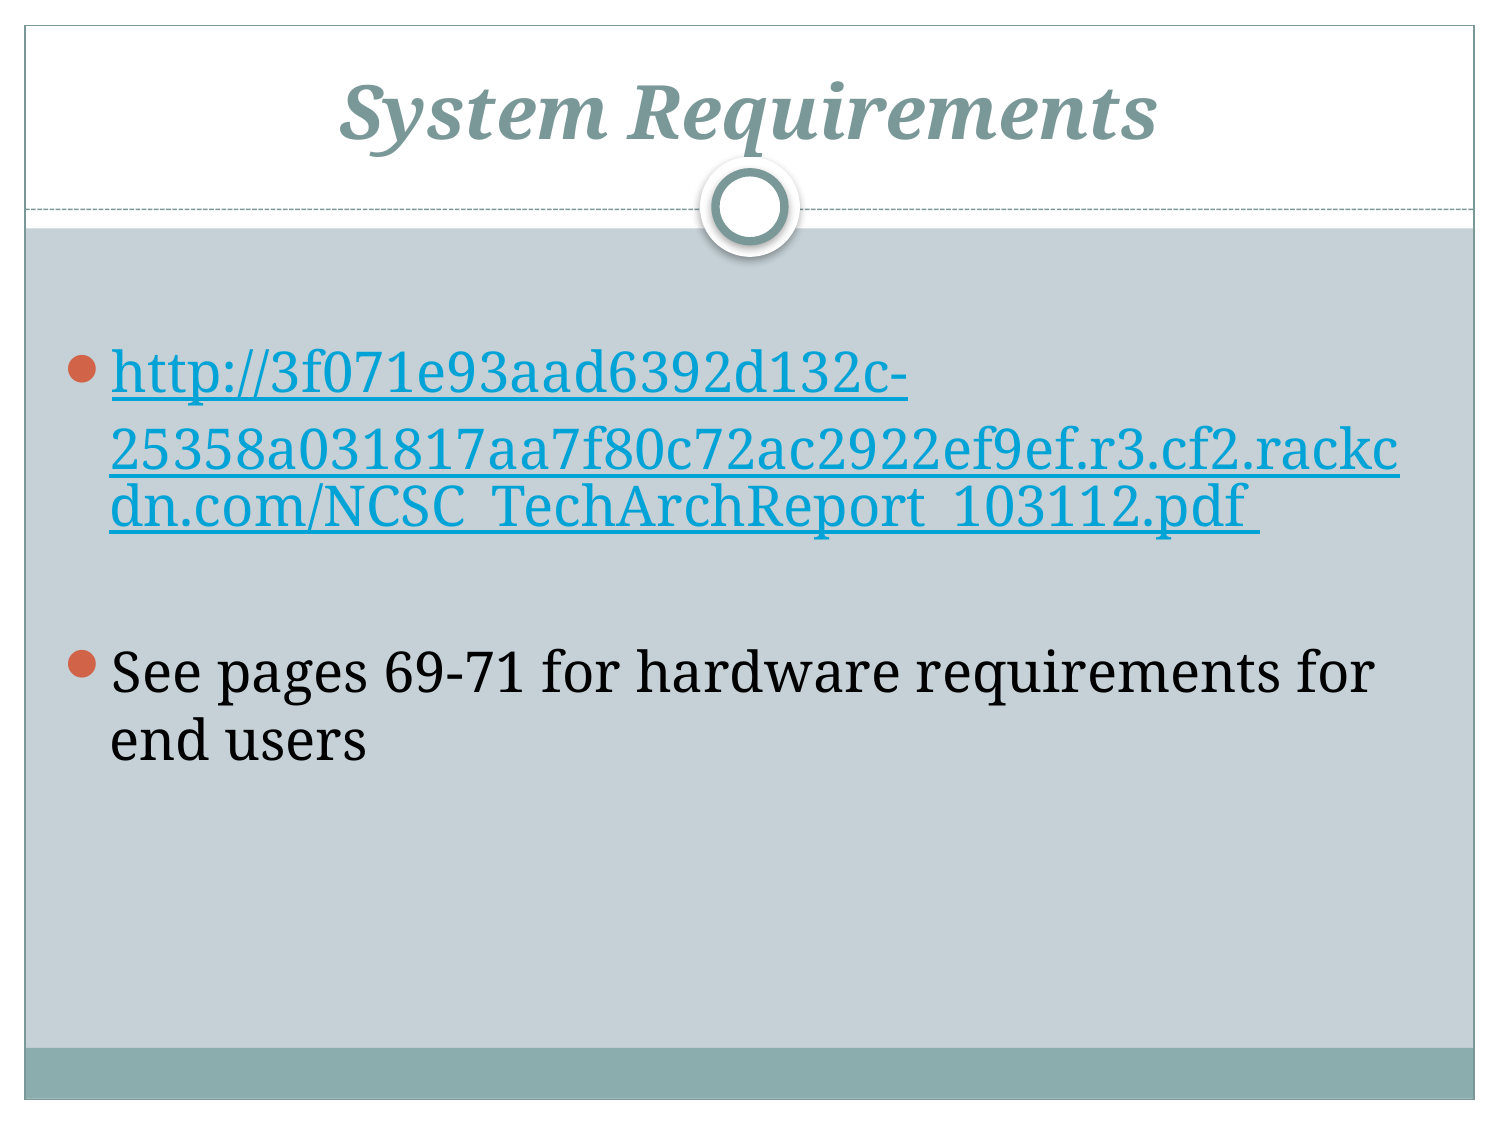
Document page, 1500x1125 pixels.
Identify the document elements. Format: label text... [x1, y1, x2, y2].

list http://3f071e93aad6392d132c- 25358a031817aa7f80c72ac2922ef9ef.r3.cf2.rackcdn.com/NCSC_TechArchReport_103112.pdf See pages 69-71 for hardware requirements for end users [49, 250, 1445, 1001]
title System Requirements [49, 37, 1450, 162]
